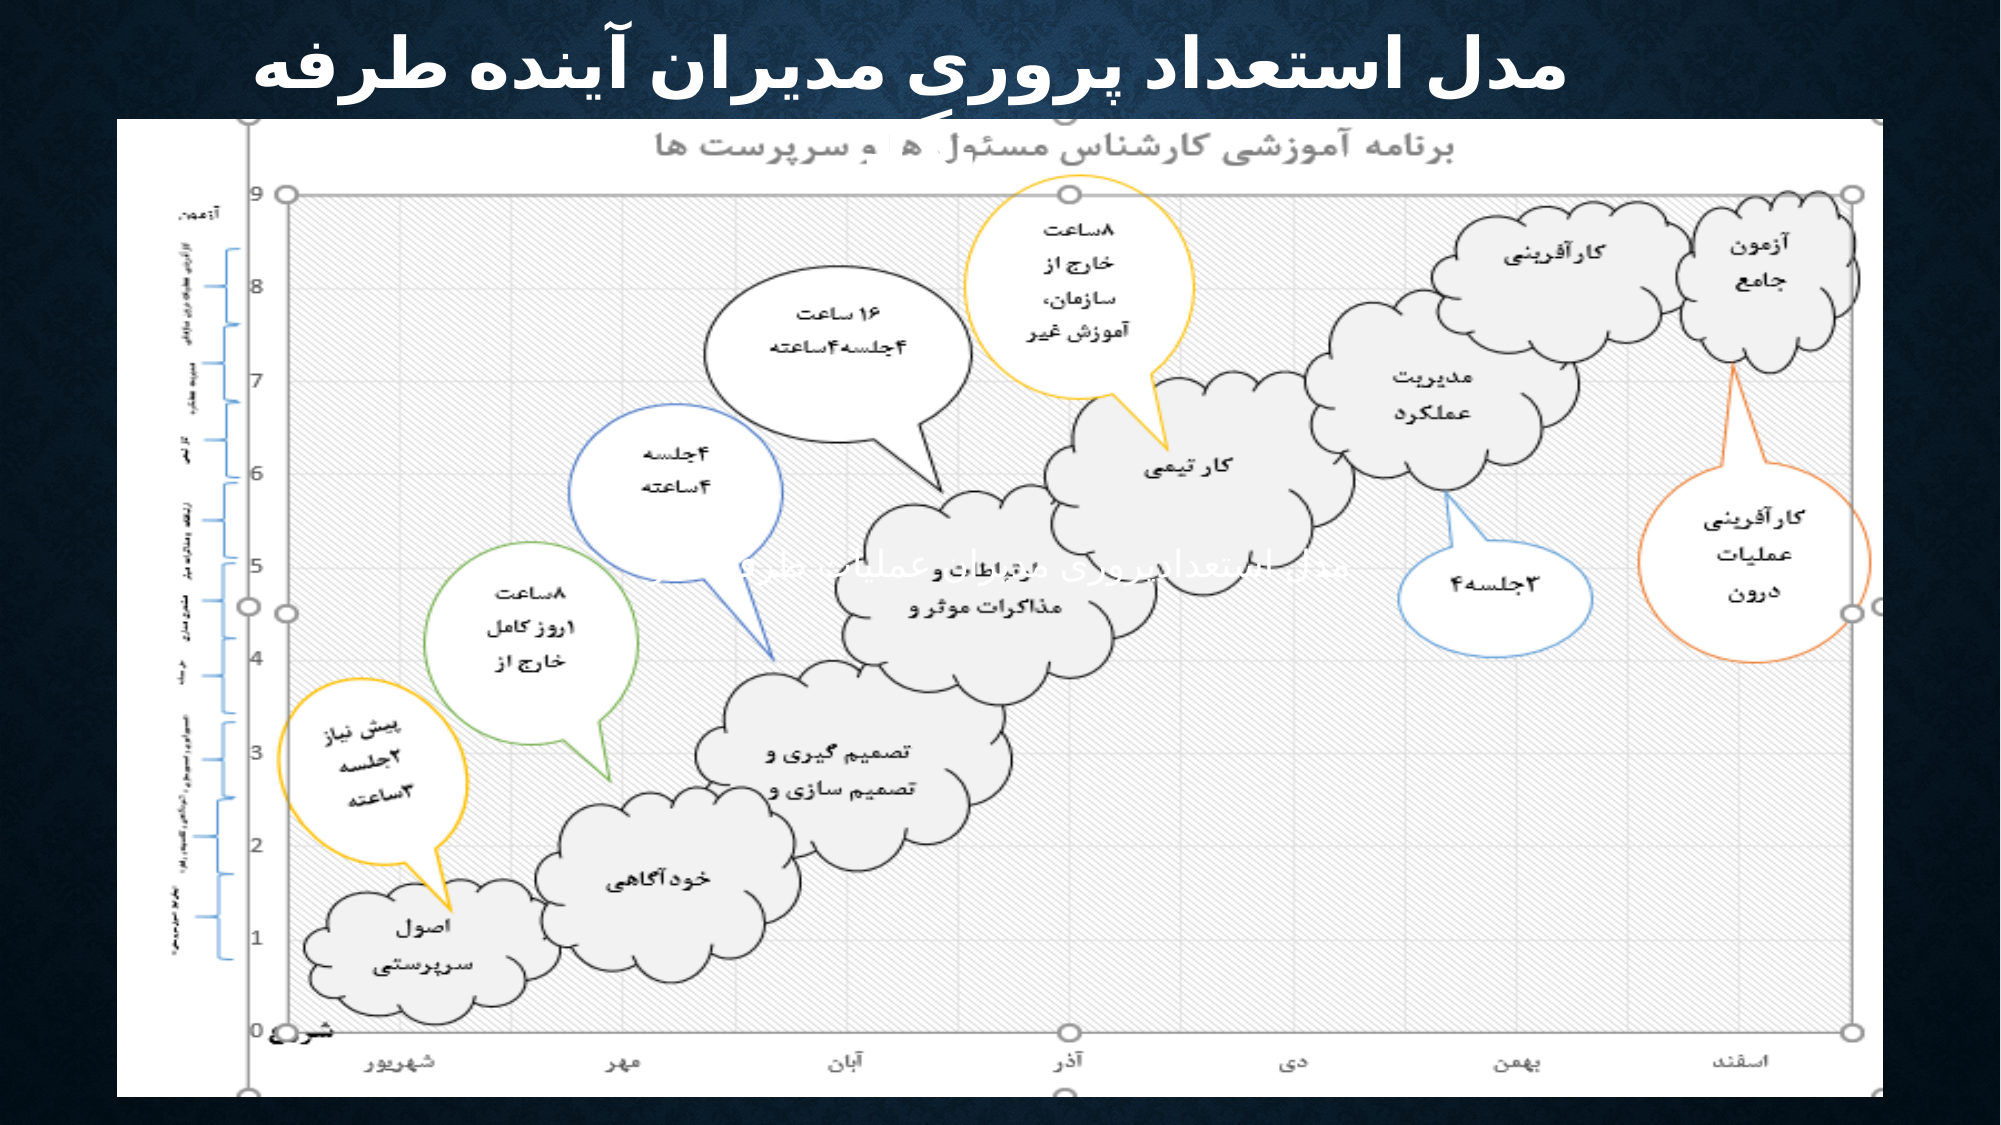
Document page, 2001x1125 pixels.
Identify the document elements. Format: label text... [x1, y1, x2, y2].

text_box مدل استعداد پروری مدیران آینده طرفه نگار [225, 10, 1598, 118]
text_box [116, 118, 1884, 1098]
